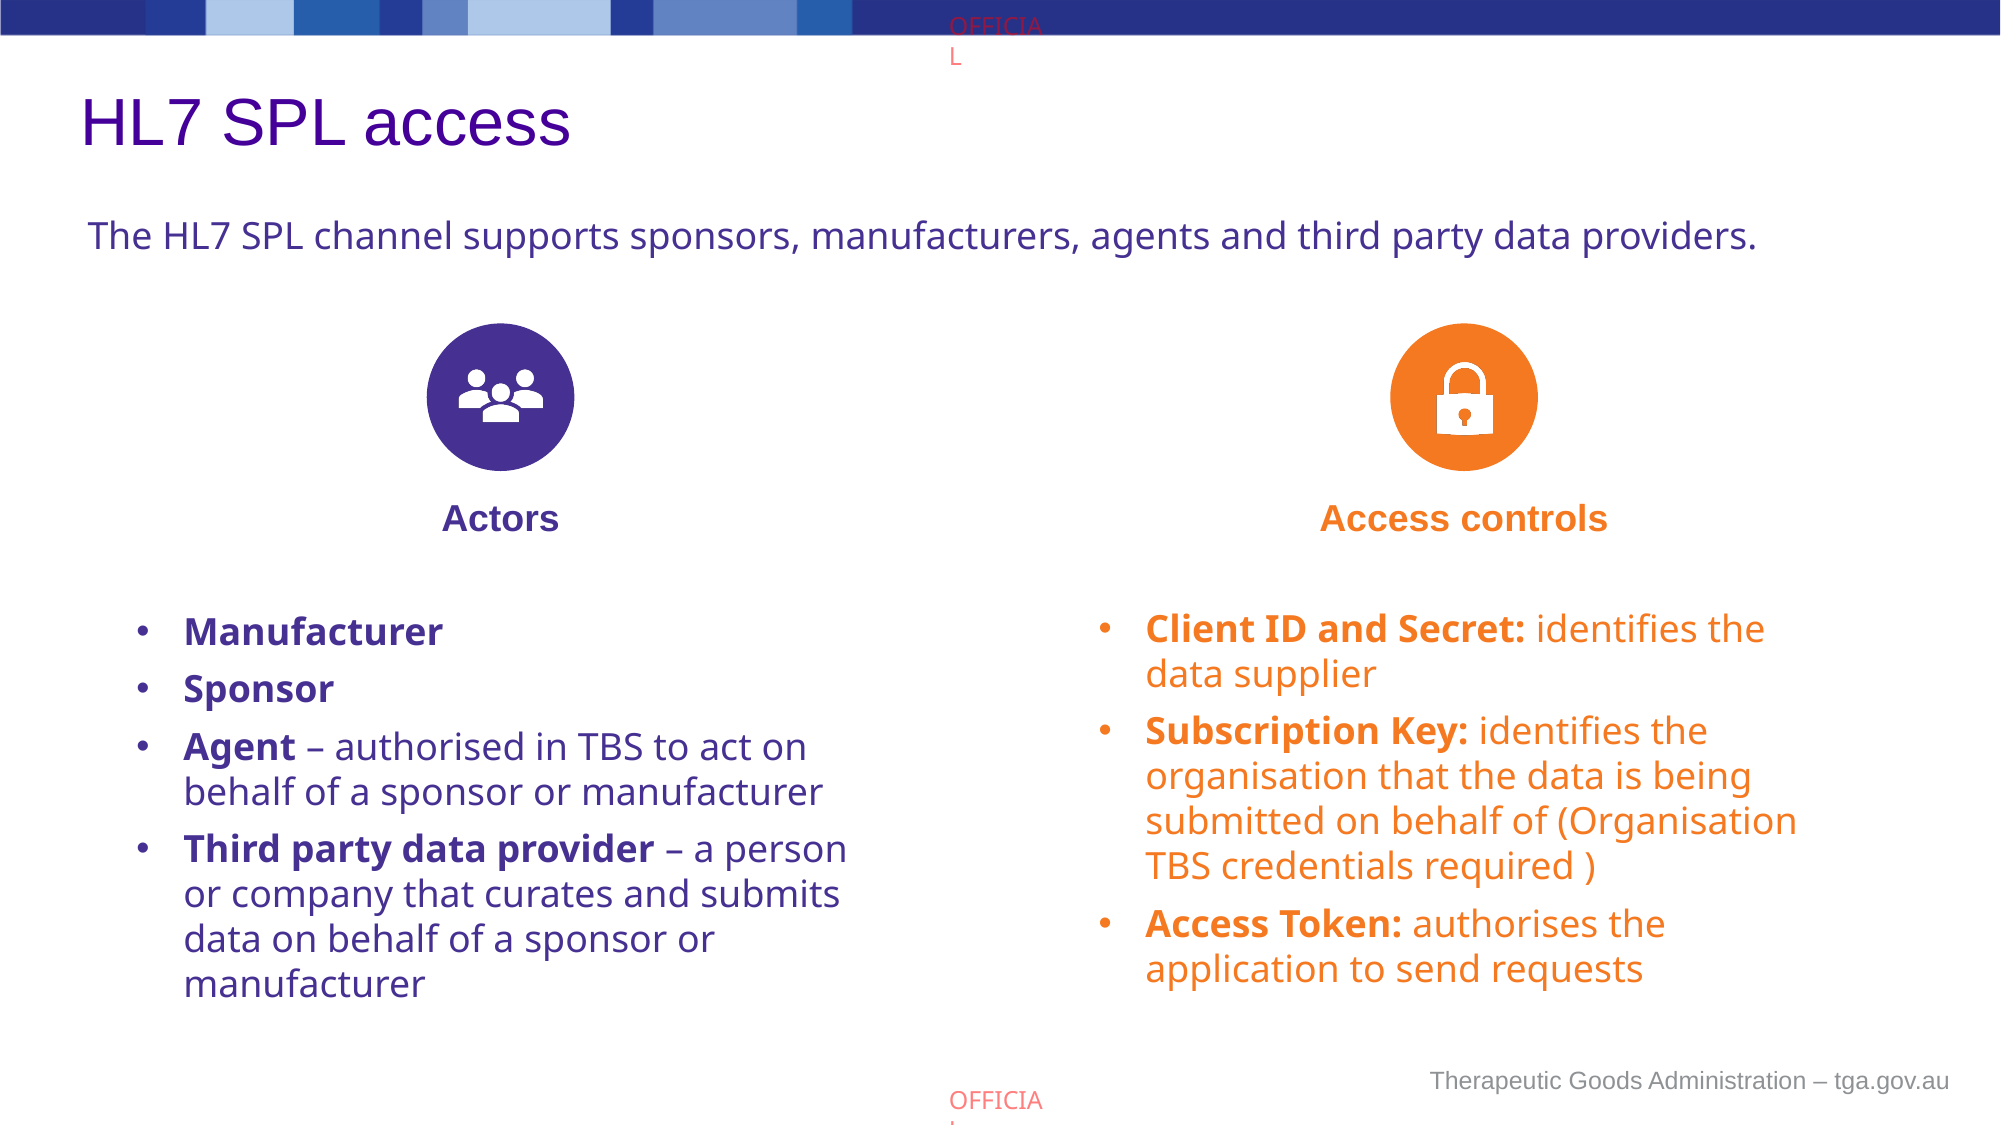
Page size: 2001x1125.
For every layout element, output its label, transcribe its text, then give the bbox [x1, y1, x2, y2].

text_box Access controls [1242, 486, 1686, 597]
footer Therapeutic Goods Administration – tga.gov.au [1291, 1049, 1967, 1110]
text_box [426, 397, 575, 472]
text_box Manufacturer Sponsor Agent – authorised in TBS to act on behalf of a sponsor or manufacturer Third party data provider – a person or company that curates and submits data on behalf of a sponsor or manufacturer [121, 600, 880, 1013]
text_box The HL7 SPL channel supports sponsors, manufacturers, agents and third party data providers. [72, 204, 1888, 397]
picture [0, 0, 2001, 1125]
text_box Client ID and Secret: identifies the data supplier Subscription Key: identifies the organisation that the data is being submitted on behalf of (Organisation TBS credentials required ) Access Token: authorises the application to send requests [1083, 597, 1842, 998]
text_box [1390, 397, 1538, 472]
text_box Actors [279, 486, 722, 597]
text_box HL7 SPL access [65, 70, 1771, 168]
